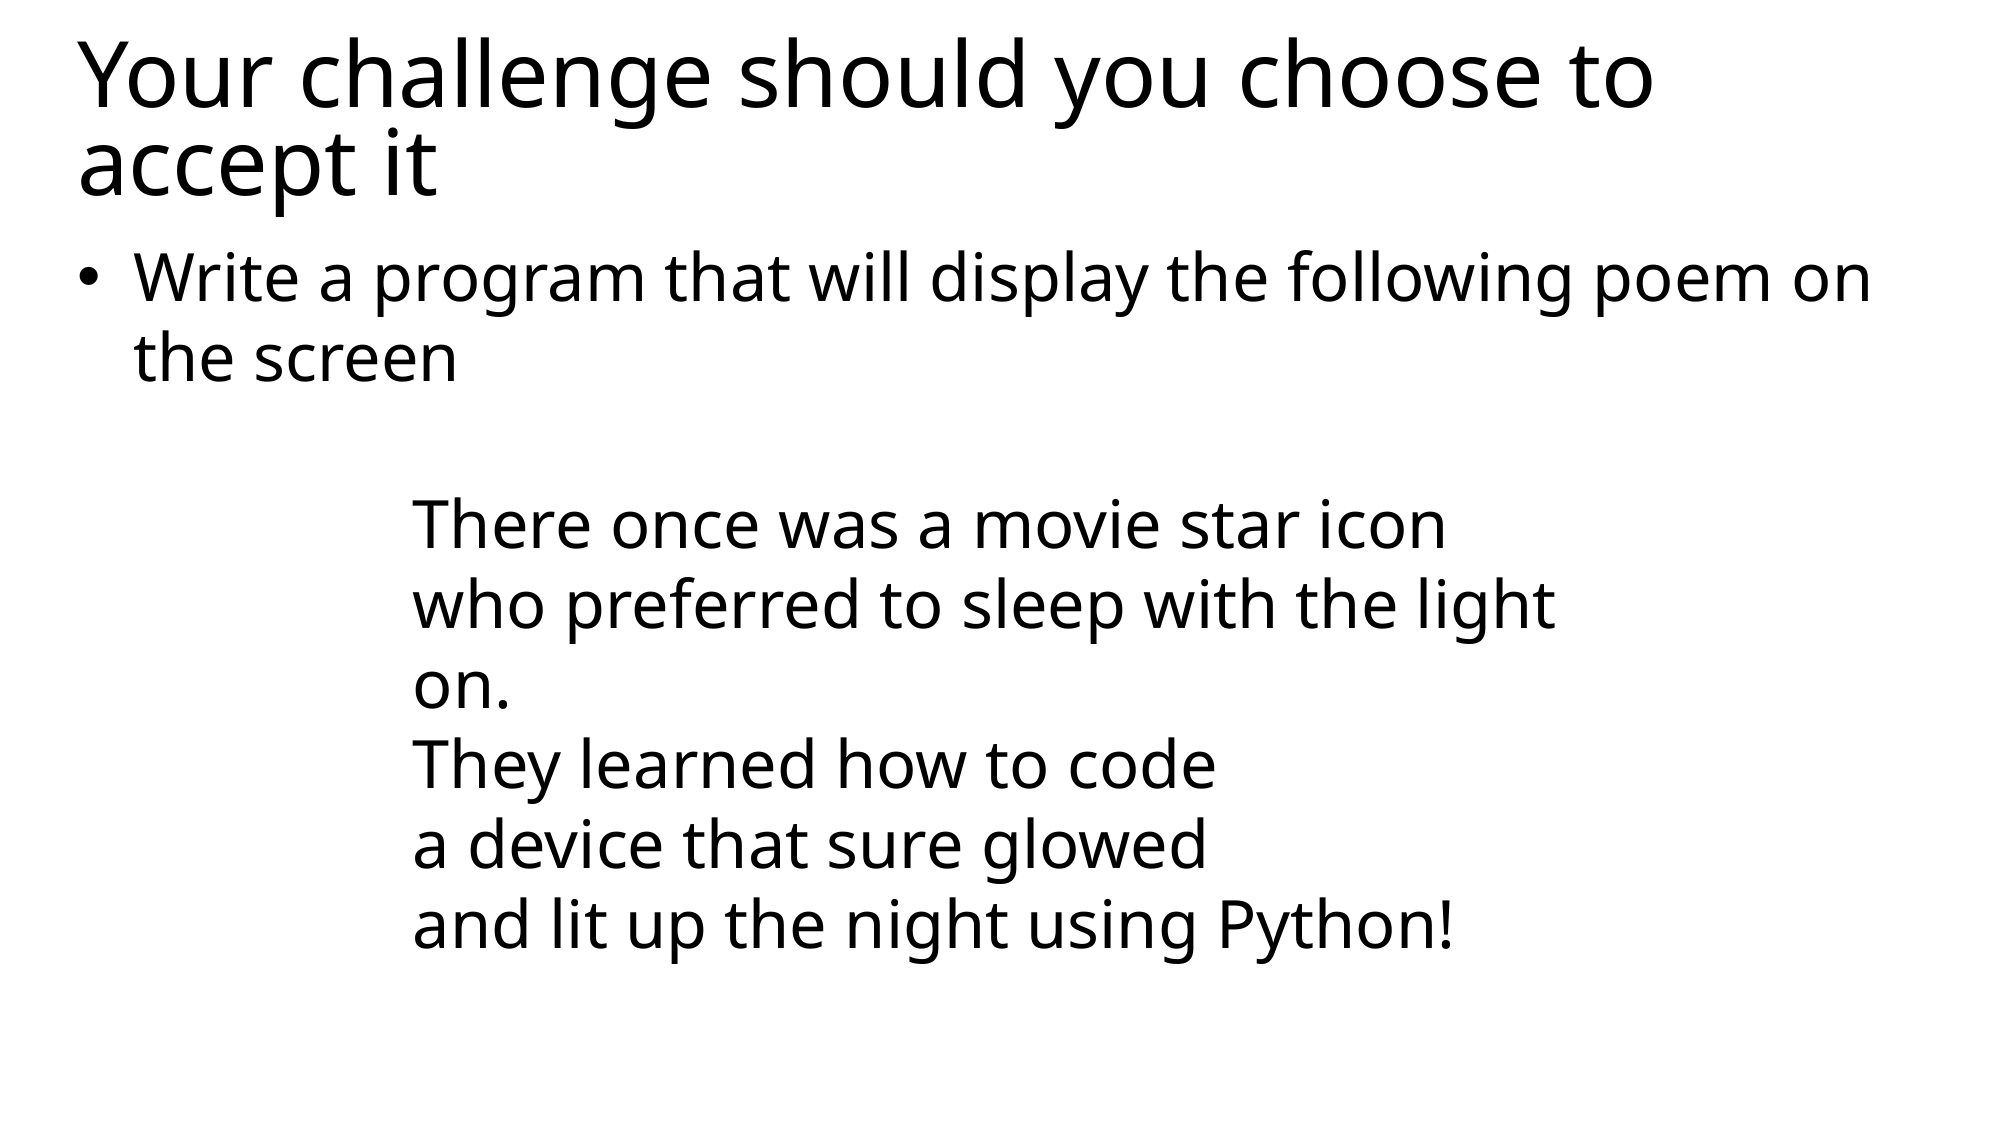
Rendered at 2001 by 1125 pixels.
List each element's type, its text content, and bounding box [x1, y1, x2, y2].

text_box There once was a movie star icon who preferred to sleep with the light on. They learned how to code a device that sure glowed and lit up the night using Python! [398, 474, 1617, 1015]
title Your challenge should you choose to accept it [62, 29, 1953, 205]
list Write a program that will display the following poem on the screen [62, 227, 1953, 1096]
